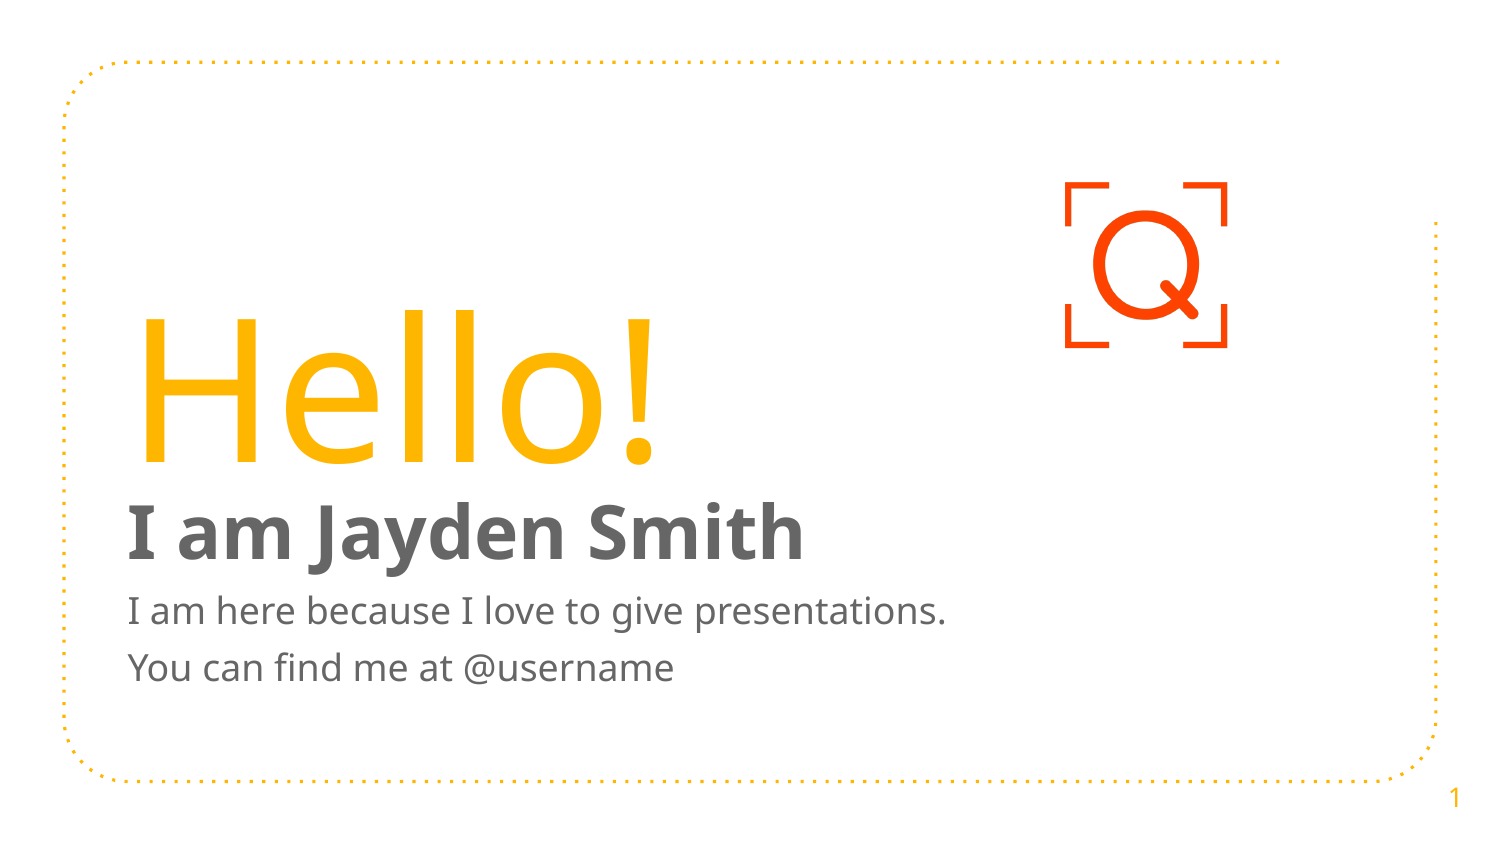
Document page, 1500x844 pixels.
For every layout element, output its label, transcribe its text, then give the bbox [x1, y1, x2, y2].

slide_number 1 [1411, 753, 1500, 844]
title Hello! [112, 247, 786, 438]
picture [791, 0, 1500, 531]
subtitle I am Jayden Smith I am here because I love to give presentations. You can find me at @username [112, 469, 1195, 786]
